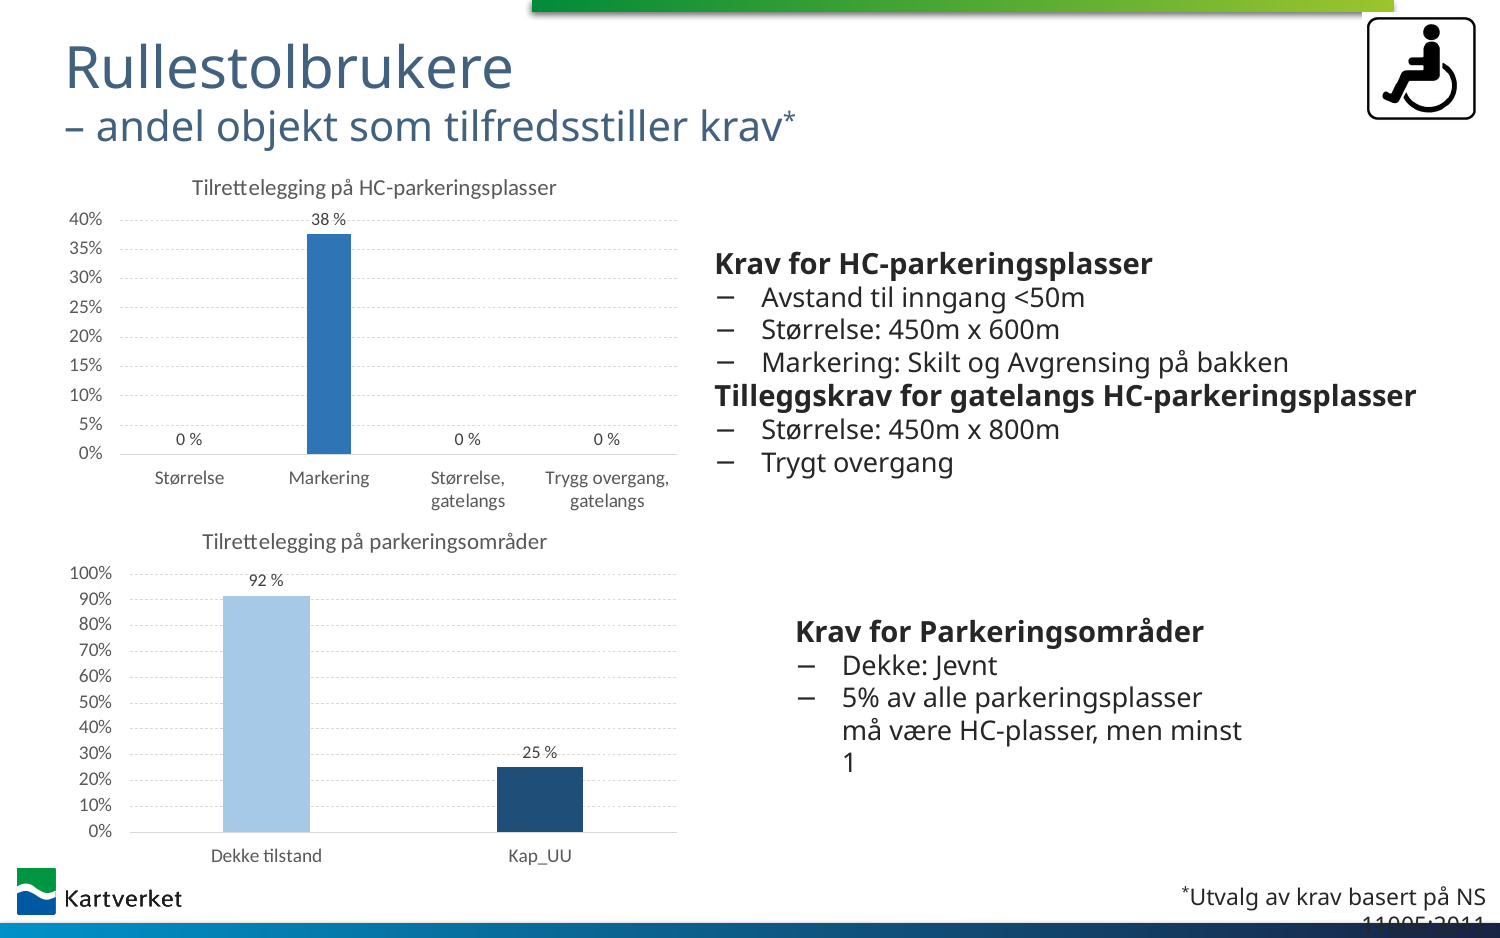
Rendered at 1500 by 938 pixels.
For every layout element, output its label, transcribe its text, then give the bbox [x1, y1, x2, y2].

text_box Krav for Parkeringsområder Dekke: Jevnt 5% av alle parkeringsplasser må være HC-plasser, men minst 1 [780, 605, 1261, 786]
picture [62, 166, 688, 519]
text_box Krav for HC-parkeringsplasser Avstand til inngang <50m Størrelse: 450m x 600m Markering: Skilt og Avgrensing på bakken Tilleggskrav for gatelangs HC-parkeringsplasser Størrelse: 450m x 800m Trygt overgang [699, 237, 1433, 485]
picture [62, 520, 688, 874]
text_box *Utvalg av krav basert på NS 11005:2011 [1068, 873, 1500, 938]
text_box Rullestolbrukere – andel objekt som tilfredsstiller krav* [49, 25, 1431, 158]
picture [1362, 12, 1481, 126]
